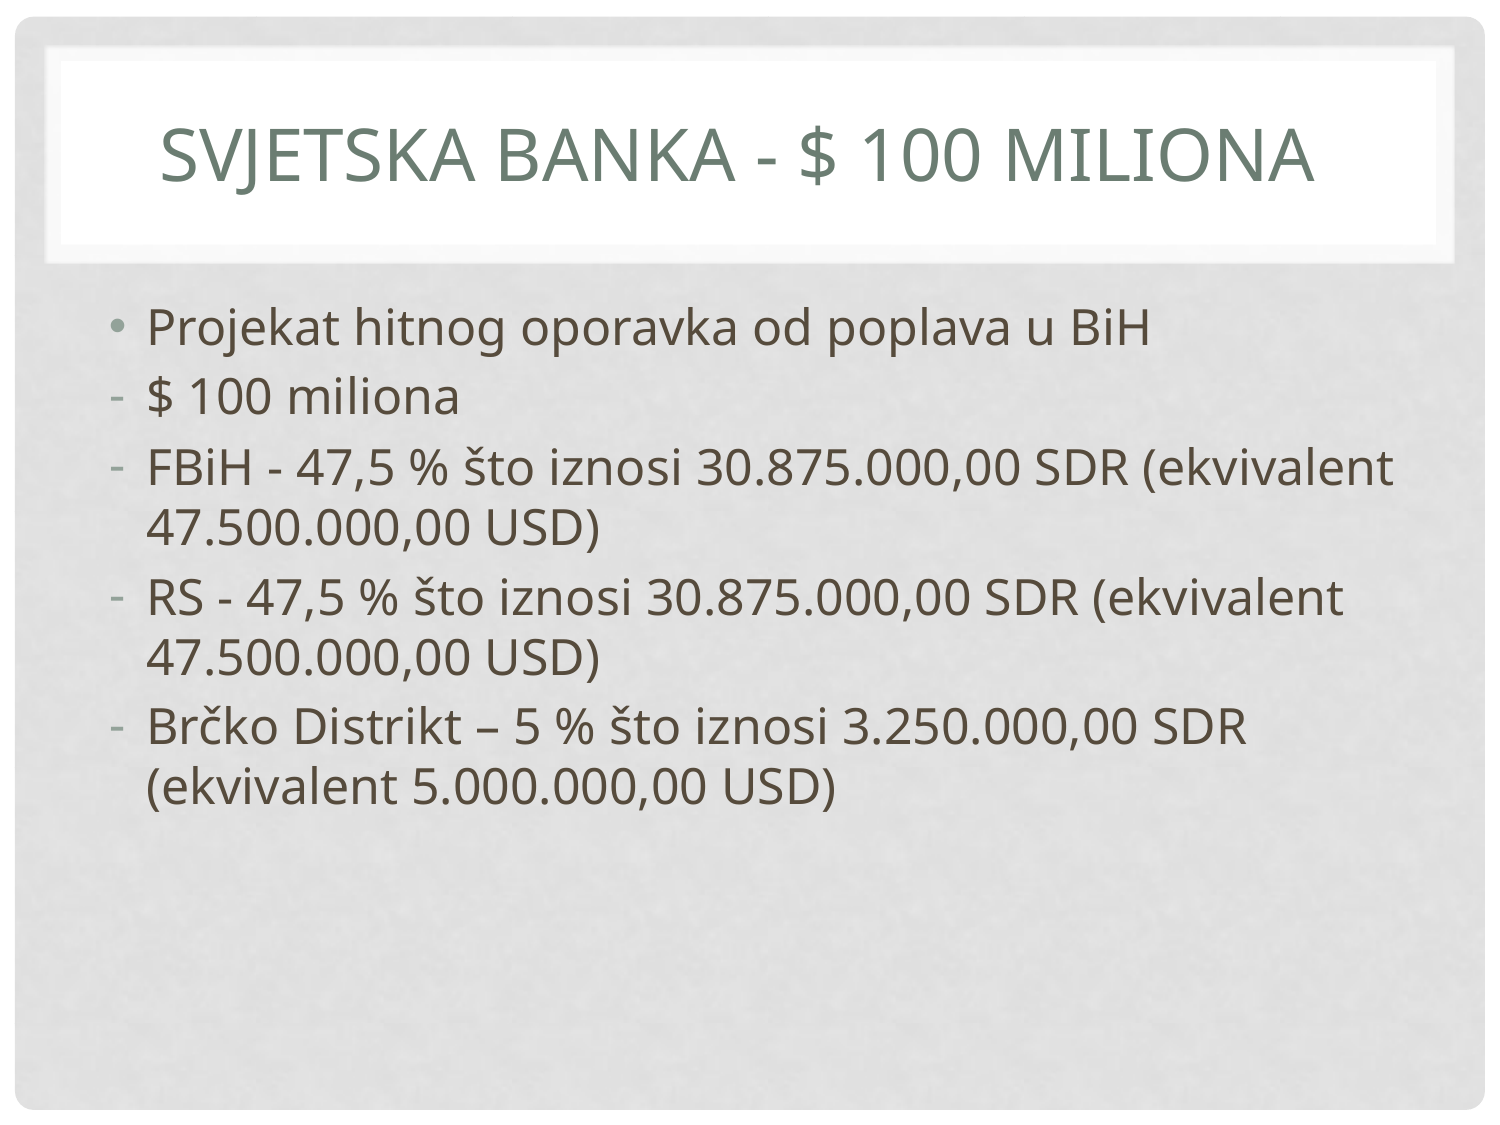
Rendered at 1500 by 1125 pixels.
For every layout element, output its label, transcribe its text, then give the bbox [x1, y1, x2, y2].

list Projekat hitnog oporavka od poplava u BiH $ 100 miliona FBiH - 47,5 % što iznosi 30.875.000,00 SDR (ekvivalent 47.500.000,00 USD) RS - 47,5 % što iznosi 30.875.000,00 SDR (ekvivalent 47.500.000,00 USD) Brčko Distrikt – 5 % što iznosi 3.250.000,00 SDR (ekvivalent 5.000.000,00 USD) [75, 287, 1425, 1005]
title Svjetska banka - $ 100 miliona [69, 66, 1425, 238]
